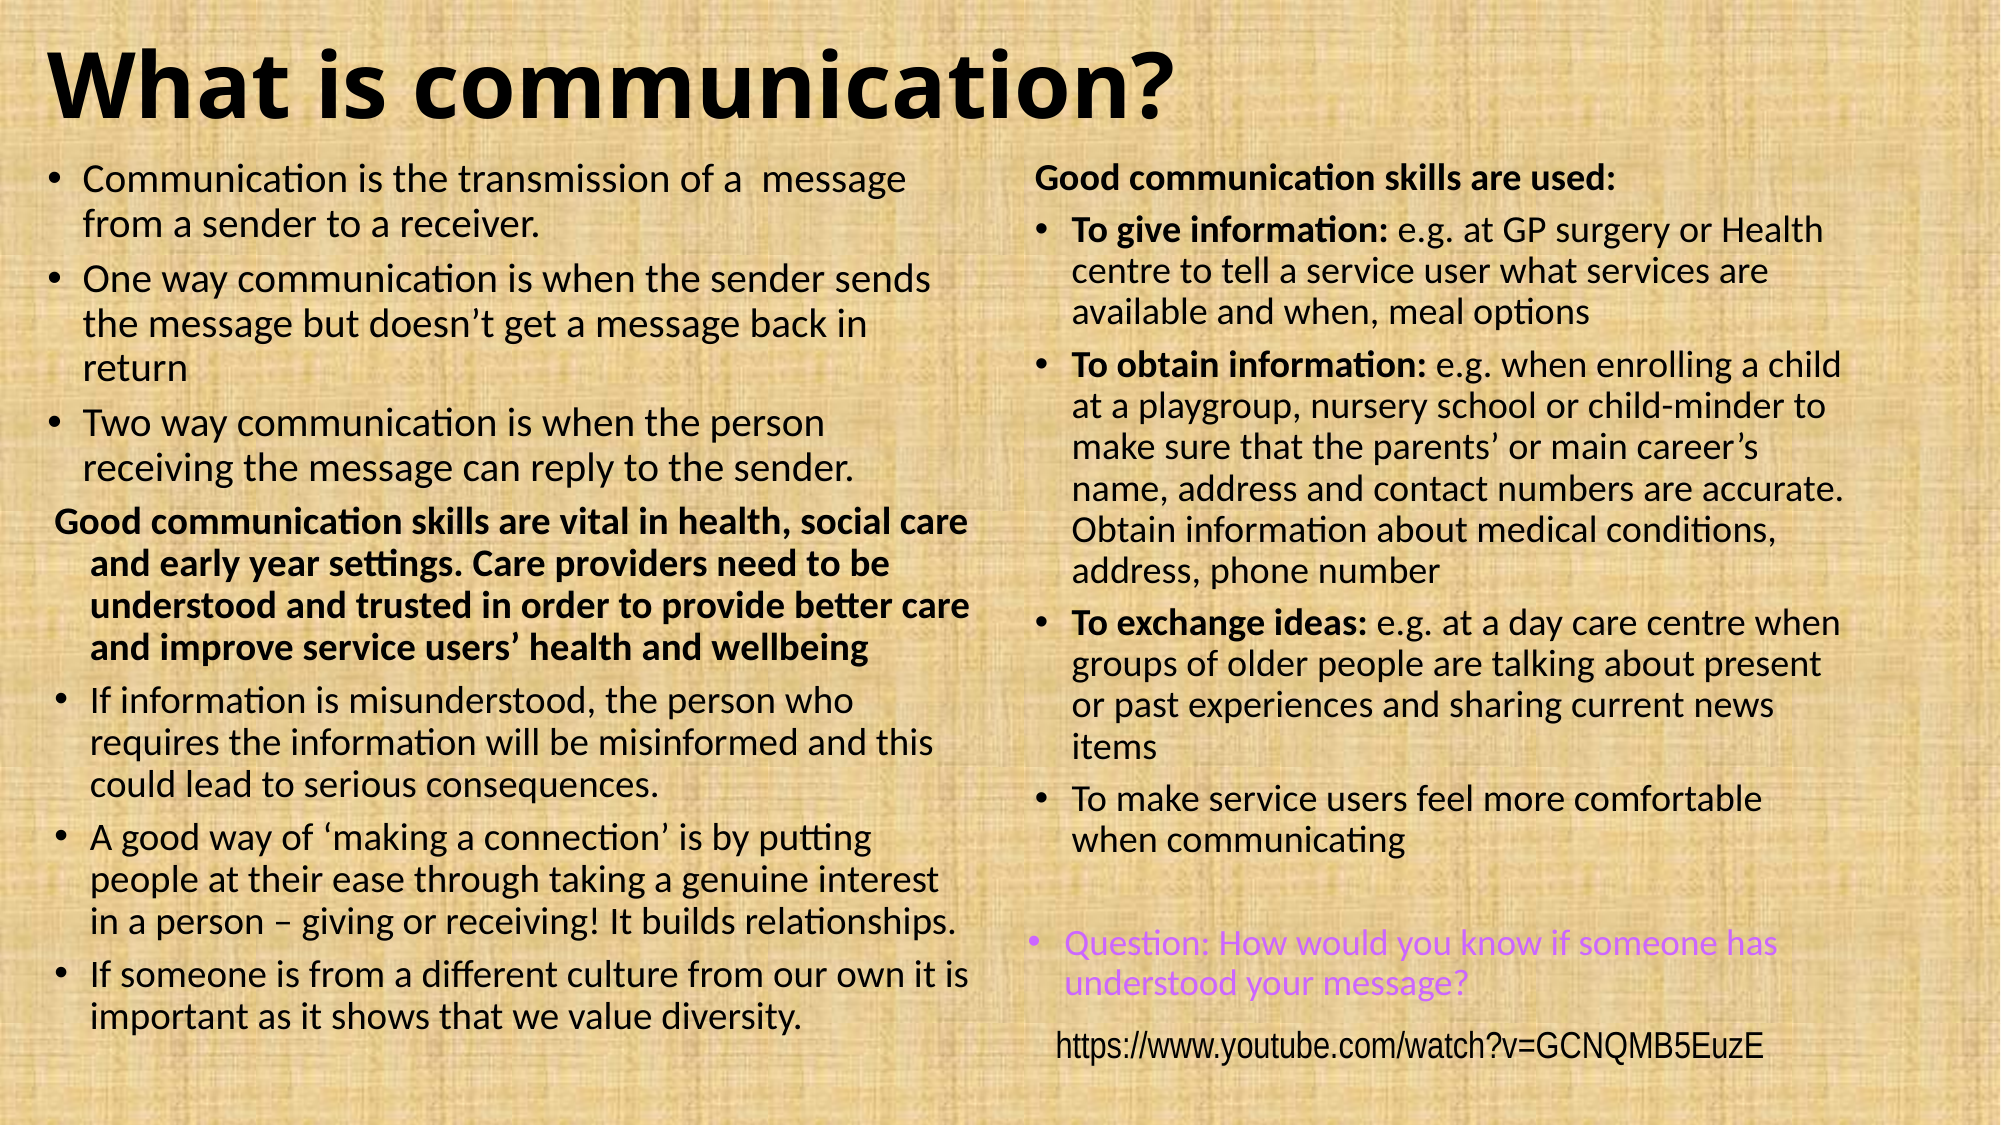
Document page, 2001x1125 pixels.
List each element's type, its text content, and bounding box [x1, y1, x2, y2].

title What is communication? [32, 28, 1758, 150]
text_box https://www.youtube.com/watch?v=GCNQMB5EuzE [1040, 1013, 1835, 1073]
list Good communication skills are used: To give information: e.g. at GP surgery or Health centre to tell a service user what services are available and when, meal options To obtain information: e.g. when enrolling a child at a playgroup, nursery school or child-minder to make sure that the parents’ or main career’s name, address and contact numbers are accurate. Obtain information about medical conditions, address, phone number To exchange ideas: e.g. at a day care centre when groups of older people are talking about present or past experiences and sharing current news items To make service users feel more comfortable when communicating Question: How would you know if someone has understood your message? [1012, 149, 1863, 1014]
list Communication is the transmission of a message from a sender to a receiver. One way communication is when the sender sends the message but doesn’t get a message back in return Two way communication is when the person receiving the message can reply to the sender. Good communication skills are vital in health, social care and early year settings. Care providers need to be understood and trusted in order to provide better care and improve service users’ health and wellbeing If information is misunderstood, the person who requires the information will be misinformed and this could lead to serious consequences. A good way of ‘making a connection’ is by putting people at their ease through taking a genuine interest in a person – giving or receiving! It builds relationships. If someone is from a different culture from our own it is important as it shows that we value diversity. [32, 149, 988, 1097]
picture [0, 0, 2001, 1125]
